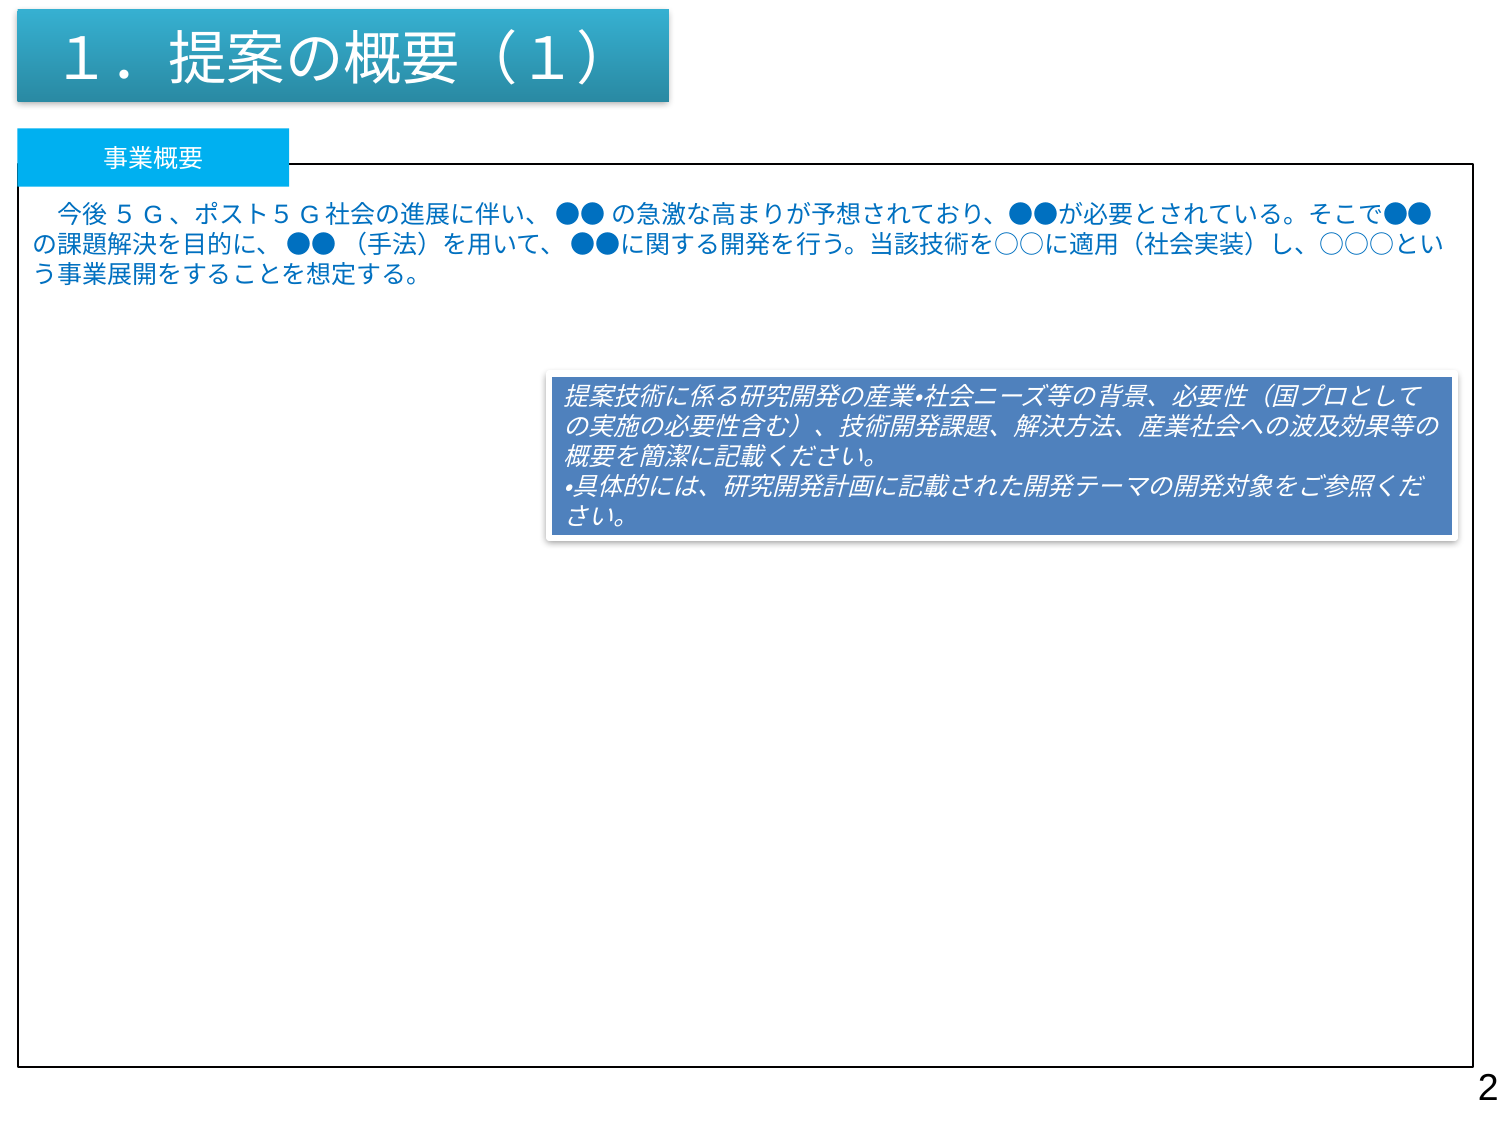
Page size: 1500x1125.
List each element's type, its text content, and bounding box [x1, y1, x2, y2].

title １．提案の概要（１） [17, 9, 669, 102]
text_box 今後 ５G、ポスト５G社会の進展に伴い、 ●● の急激な高まりが予想されており、●●が必要とされている。そこで●●の課題解決を目的に、 ●● （手法）を用いて、 ●●に関する開発を行う。当該技術を○○に適用（社会実装）し、○○○という事業展開をすることを想定する。 [17, 190, 1473, 296]
text_box 事業概要 [15, 126, 291, 189]
text_box 2 [1411, 1066, 1499, 1105]
text_box [16, 162, 1475, 1069]
